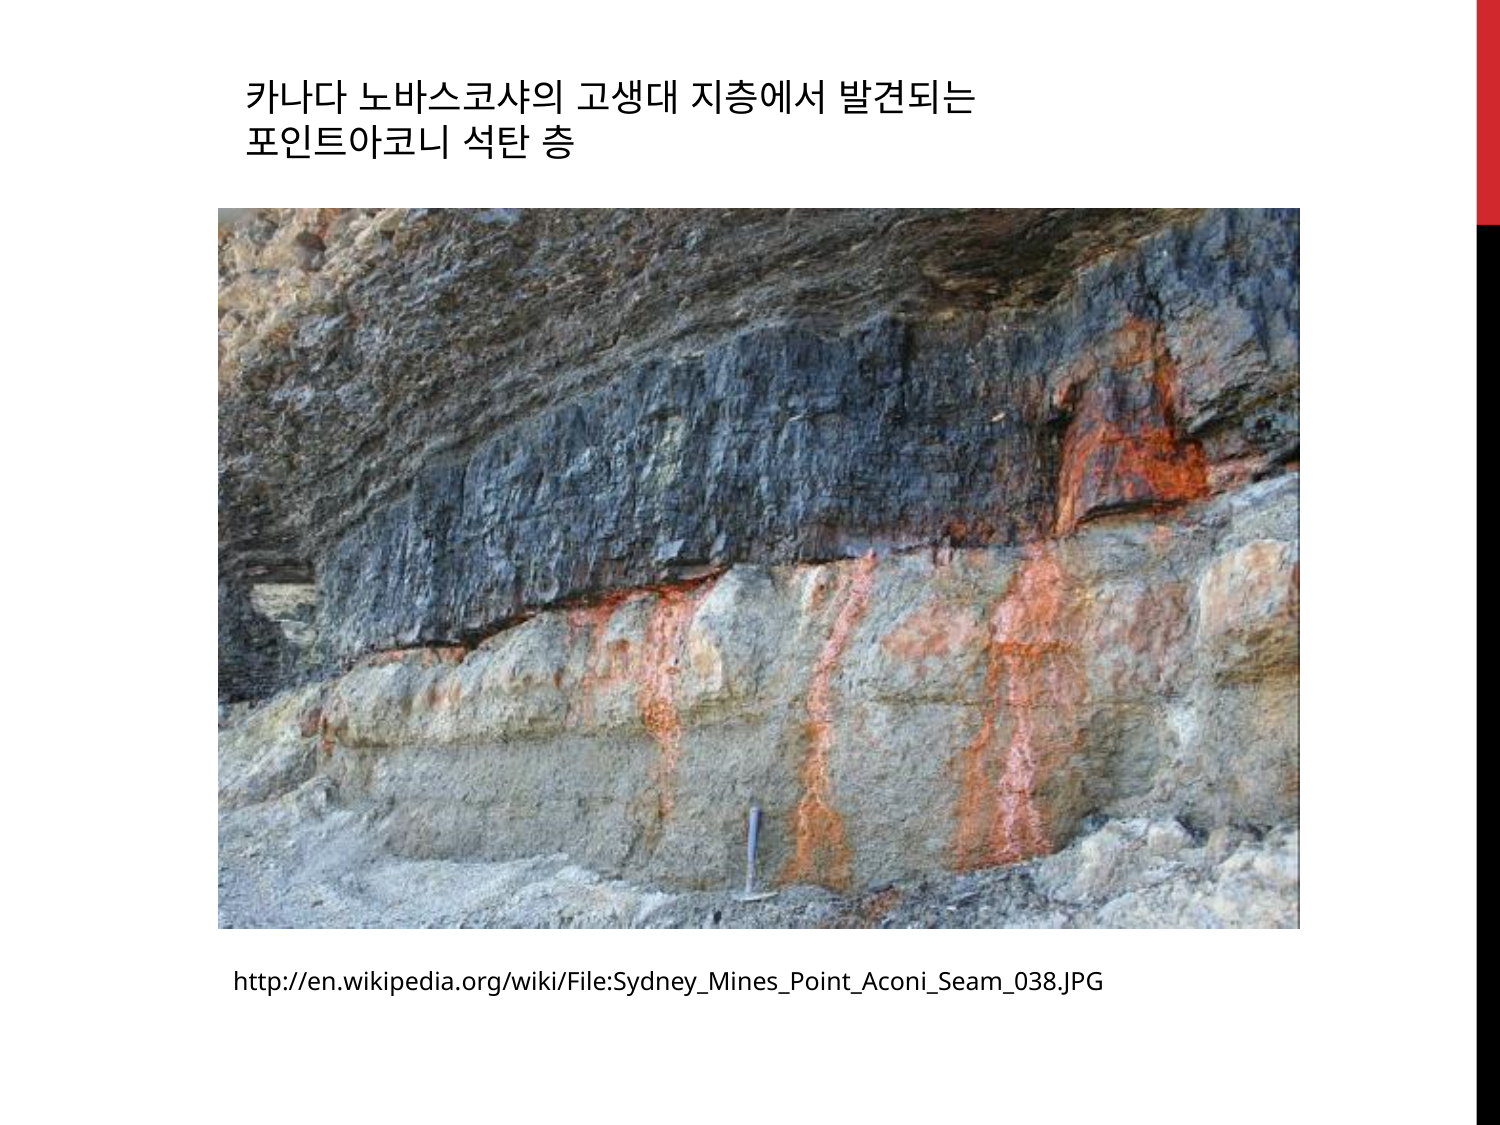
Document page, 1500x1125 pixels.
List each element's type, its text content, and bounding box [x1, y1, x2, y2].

text_box 카나다 노바스코샤의 고생대 지층에서 발견되는 포인트아코니 석탄 층 [230, 66, 1069, 172]
text_box http://en.wikipedia.org/wiki/File:Sydney_Mines_Point_Aconi_Seam_038.JPG [218, 958, 1247, 1004]
picture [217, 207, 1300, 930]
